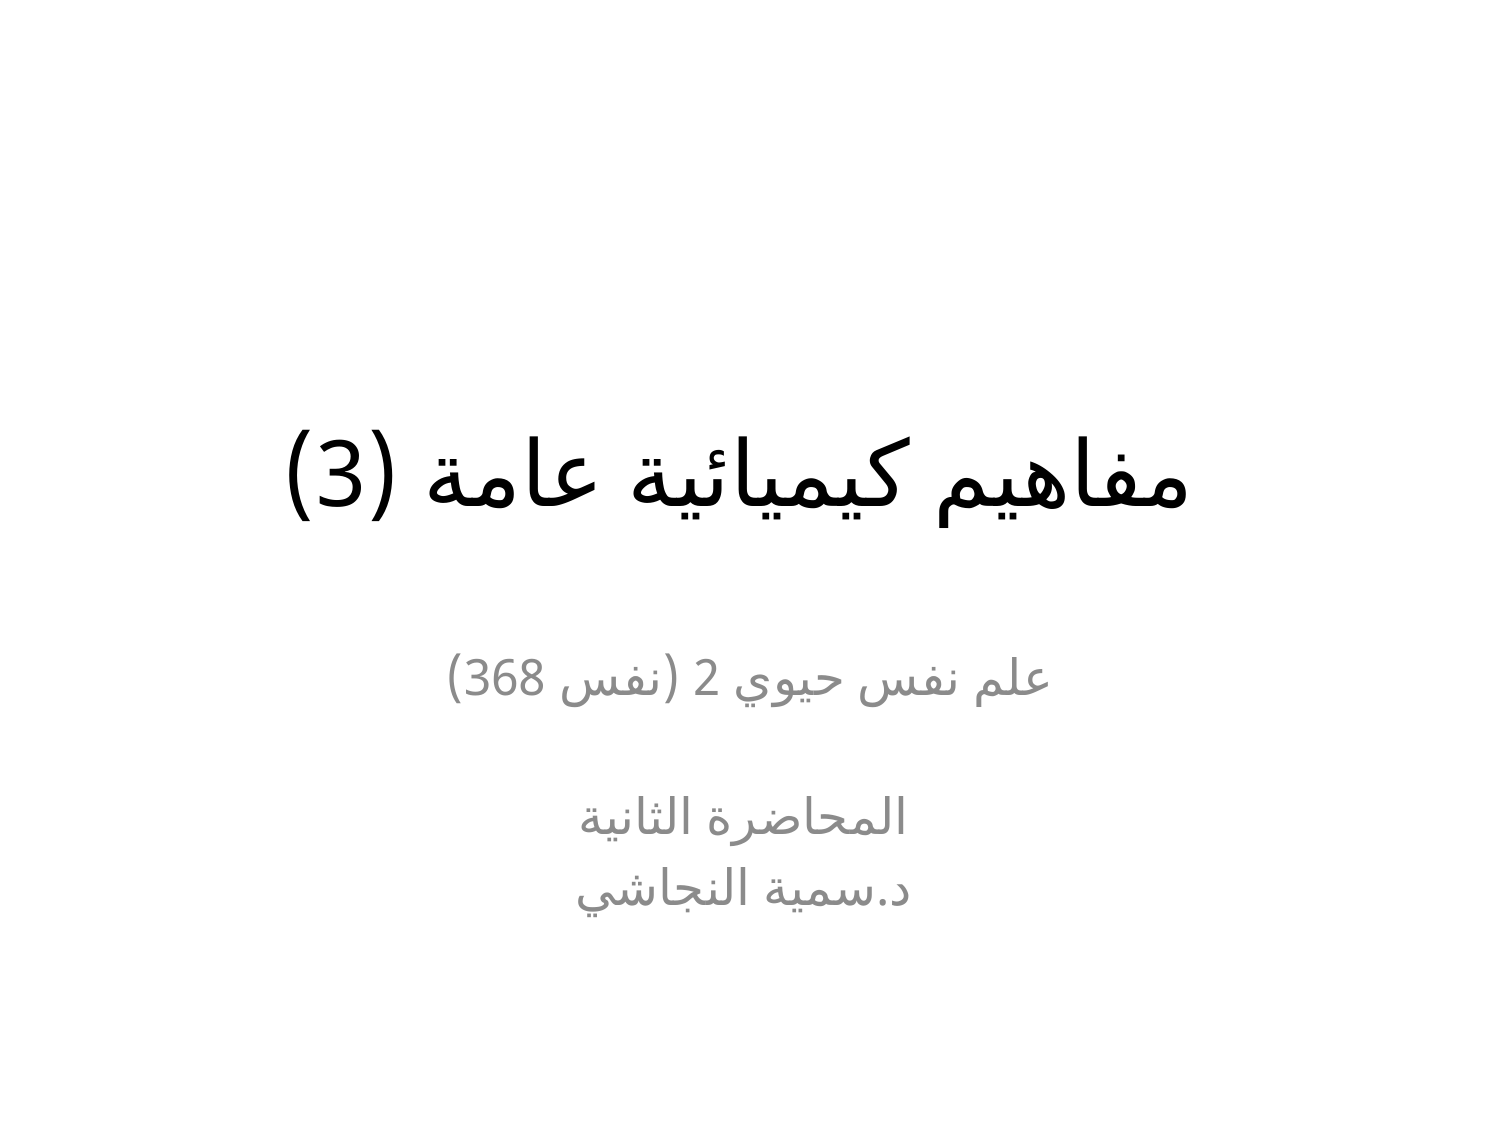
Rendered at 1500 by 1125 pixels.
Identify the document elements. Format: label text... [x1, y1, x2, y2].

title مفاهيم كيميائية عامة (3) [112, 349, 1388, 591]
subtitle علم نفس حيوي 2 (نفس 368) المحاضرة الثانية د.سمية النجاشي [225, 637, 1275, 925]
